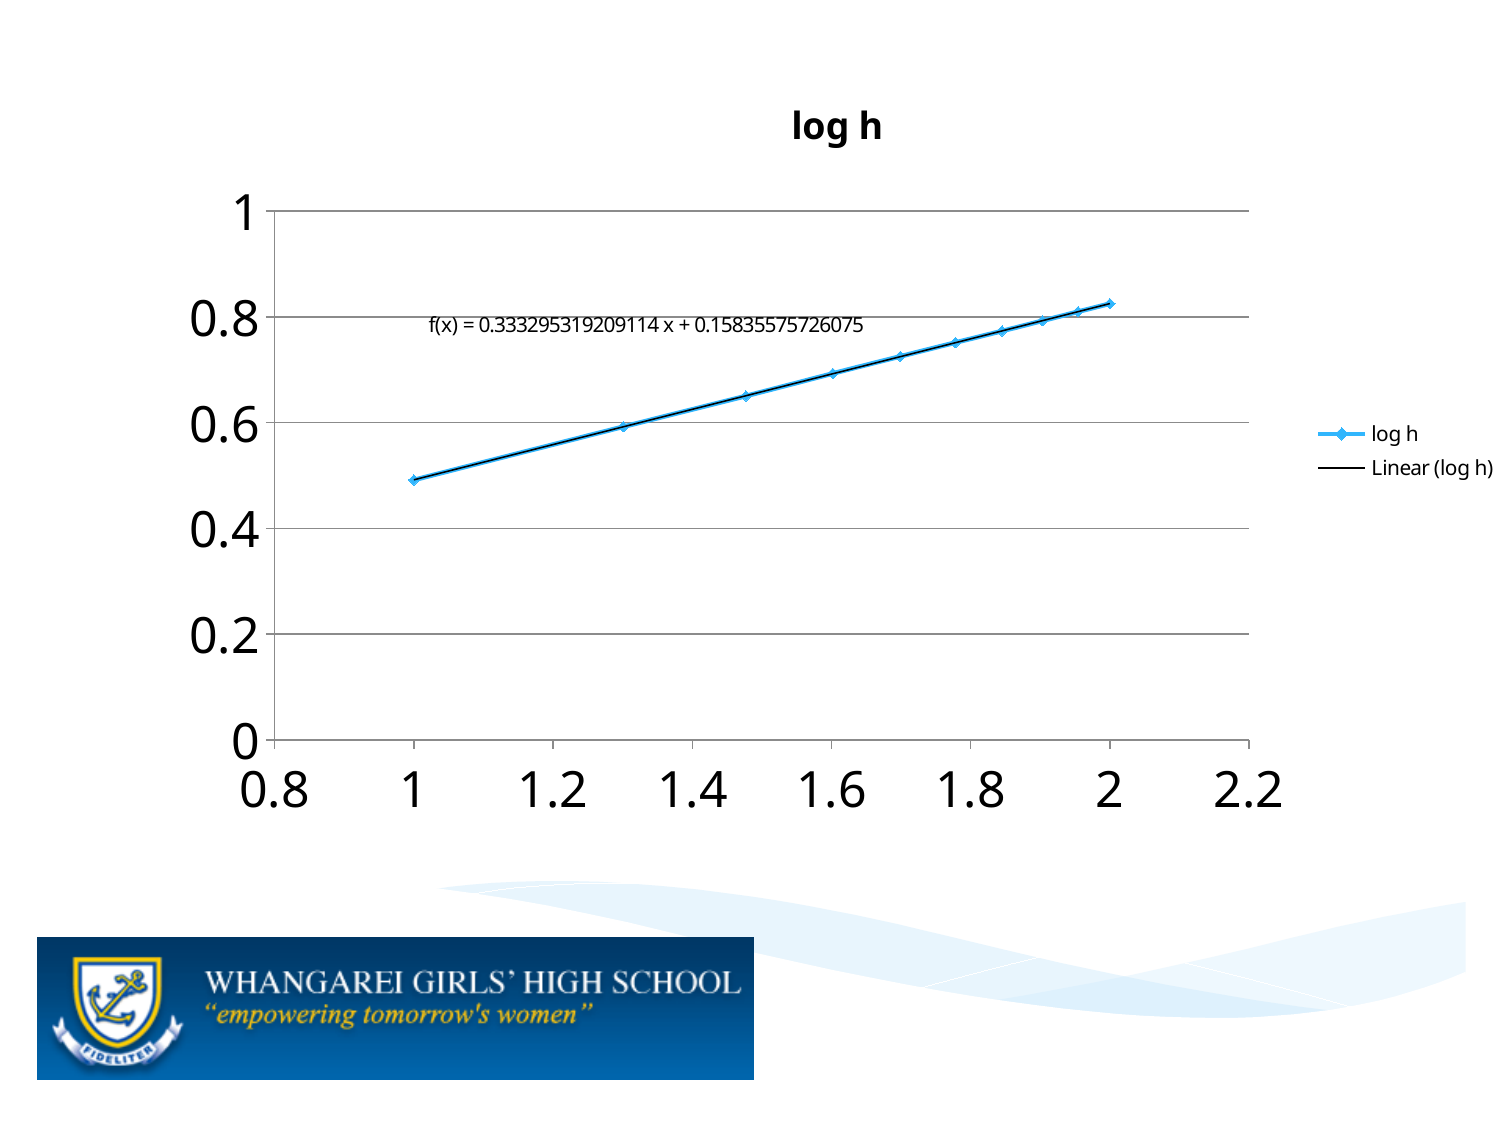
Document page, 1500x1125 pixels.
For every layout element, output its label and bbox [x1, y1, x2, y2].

chart [162, 64, 1500, 838]
picture [37, 937, 754, 1080]
